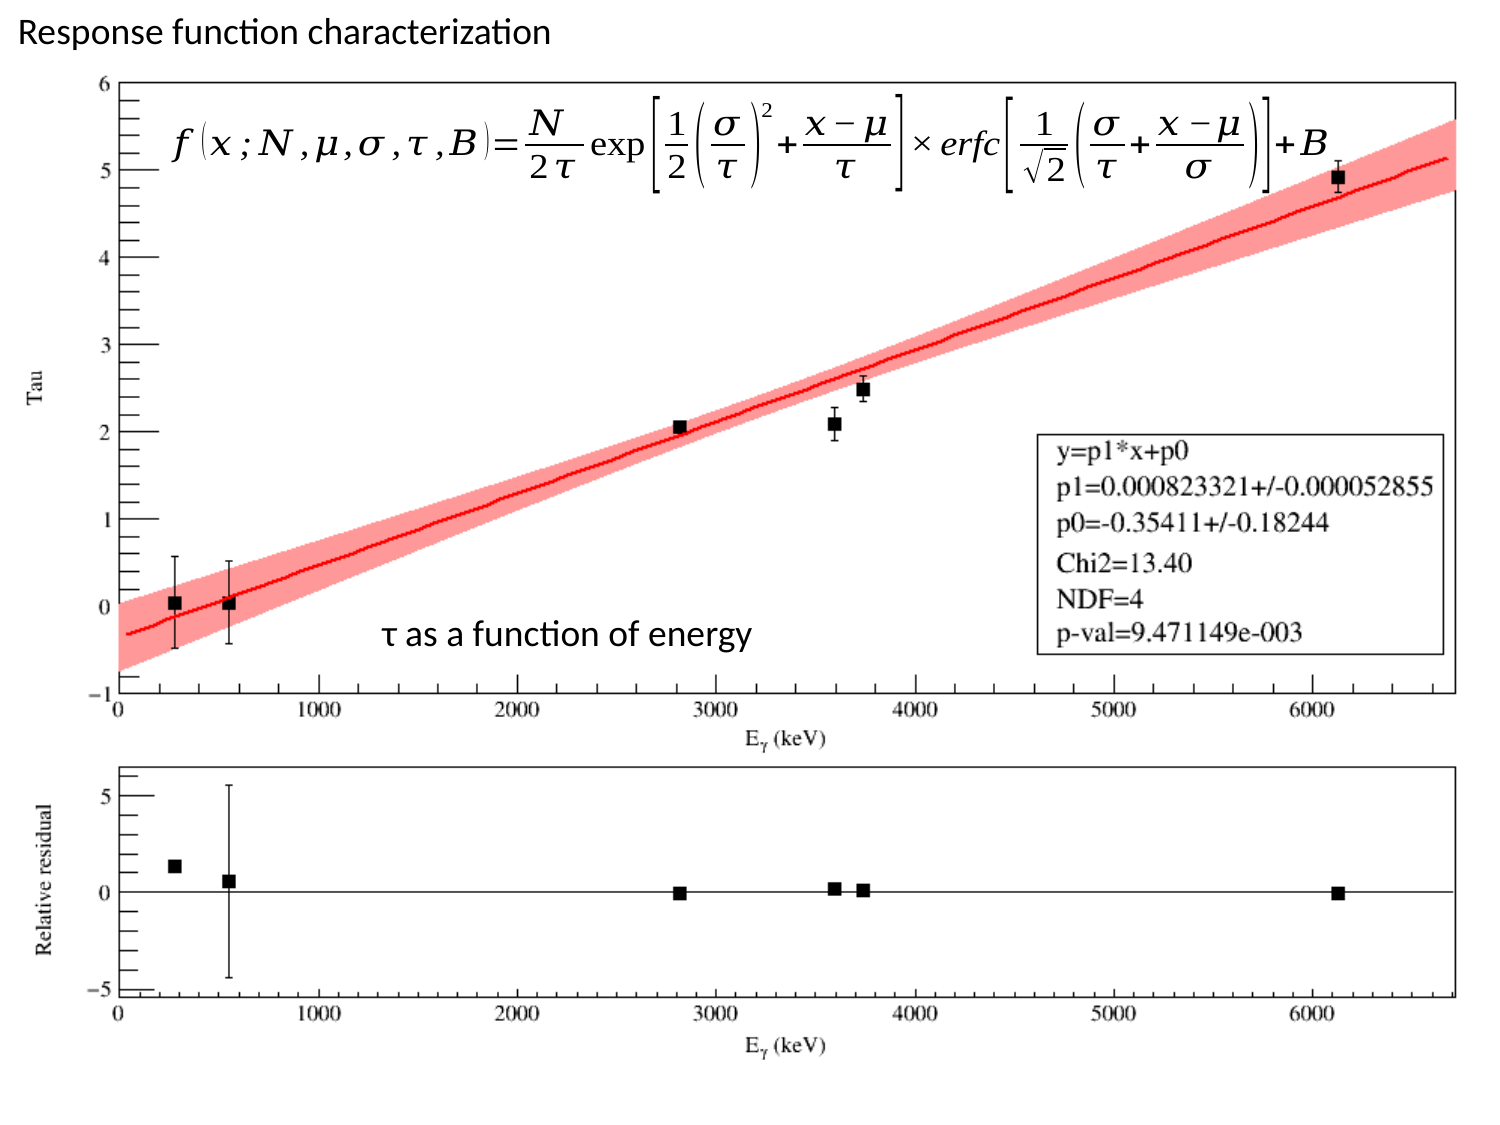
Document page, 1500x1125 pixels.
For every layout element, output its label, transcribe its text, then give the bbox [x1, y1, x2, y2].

text_box Response function characterization [3, 0, 568, 55]
picture [0, 55, 1500, 1069]
